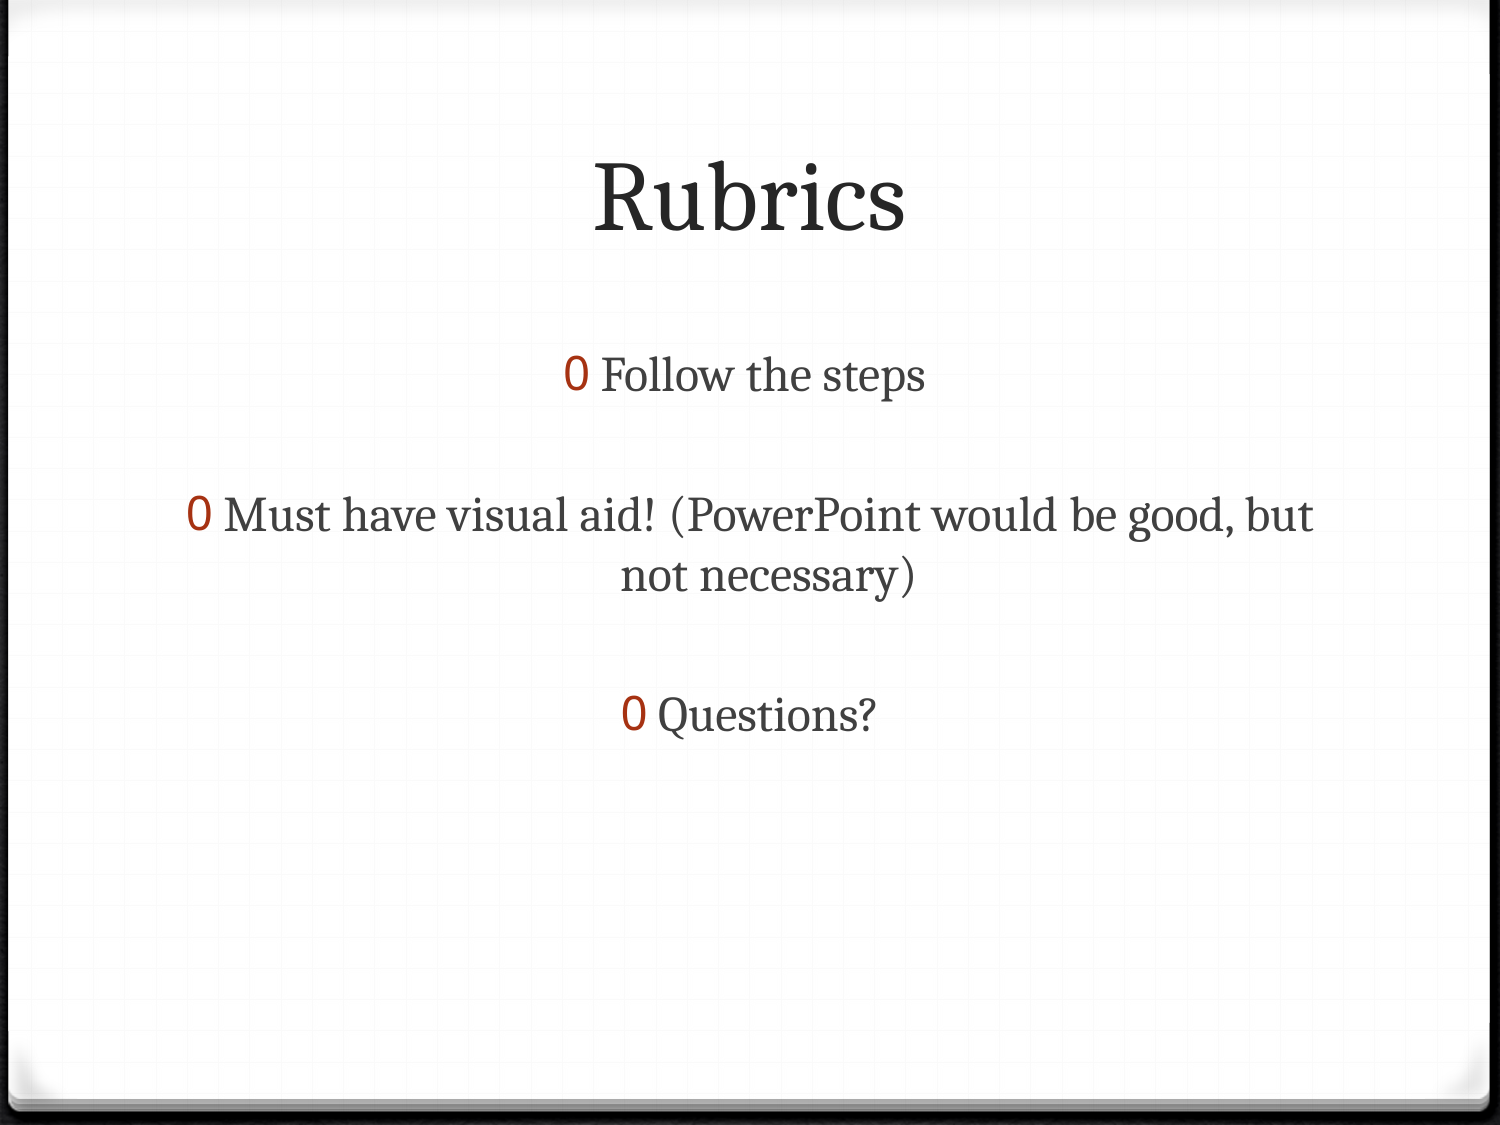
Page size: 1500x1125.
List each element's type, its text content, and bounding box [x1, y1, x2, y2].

picture [0, 0, 1500, 1125]
title Rubrics [90, 71, 1410, 309]
list Follow the steps Must have visual aid! (PowerPoint would be good, but not necessary) Questions? [137, 334, 1363, 983]
